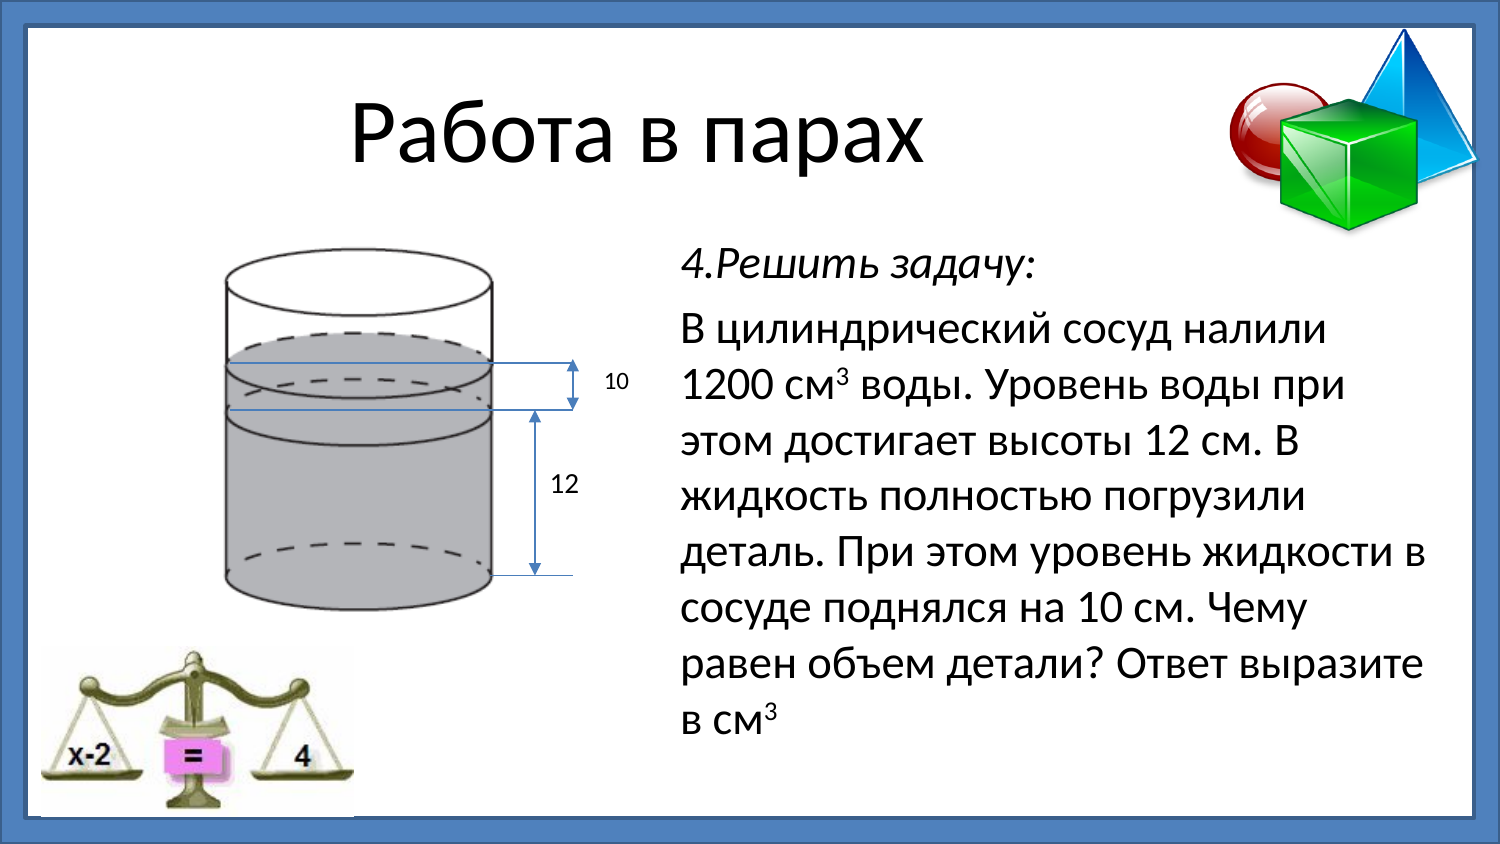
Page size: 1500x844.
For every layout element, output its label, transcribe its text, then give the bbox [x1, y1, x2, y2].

picture [41, 646, 354, 817]
list 4.Решить задачу: В цилиндрический сосуд налили 1200 см3 воды. Уровень воды при этом достигает высоты 12 см. В жидкость полностью погрузили деталь. При этом уровень жидкости в сосуде поднялся на 10 см. Чему равен объем детали? Ответ выразите в см3 [664, 224, 1447, 753]
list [194, 244, 519, 630]
text_box 10 [589, 357, 665, 403]
picture [1222, 8, 1483, 245]
text_box 12 [540, 457, 632, 507]
title Работа в парах [64, 55, 1211, 197]
